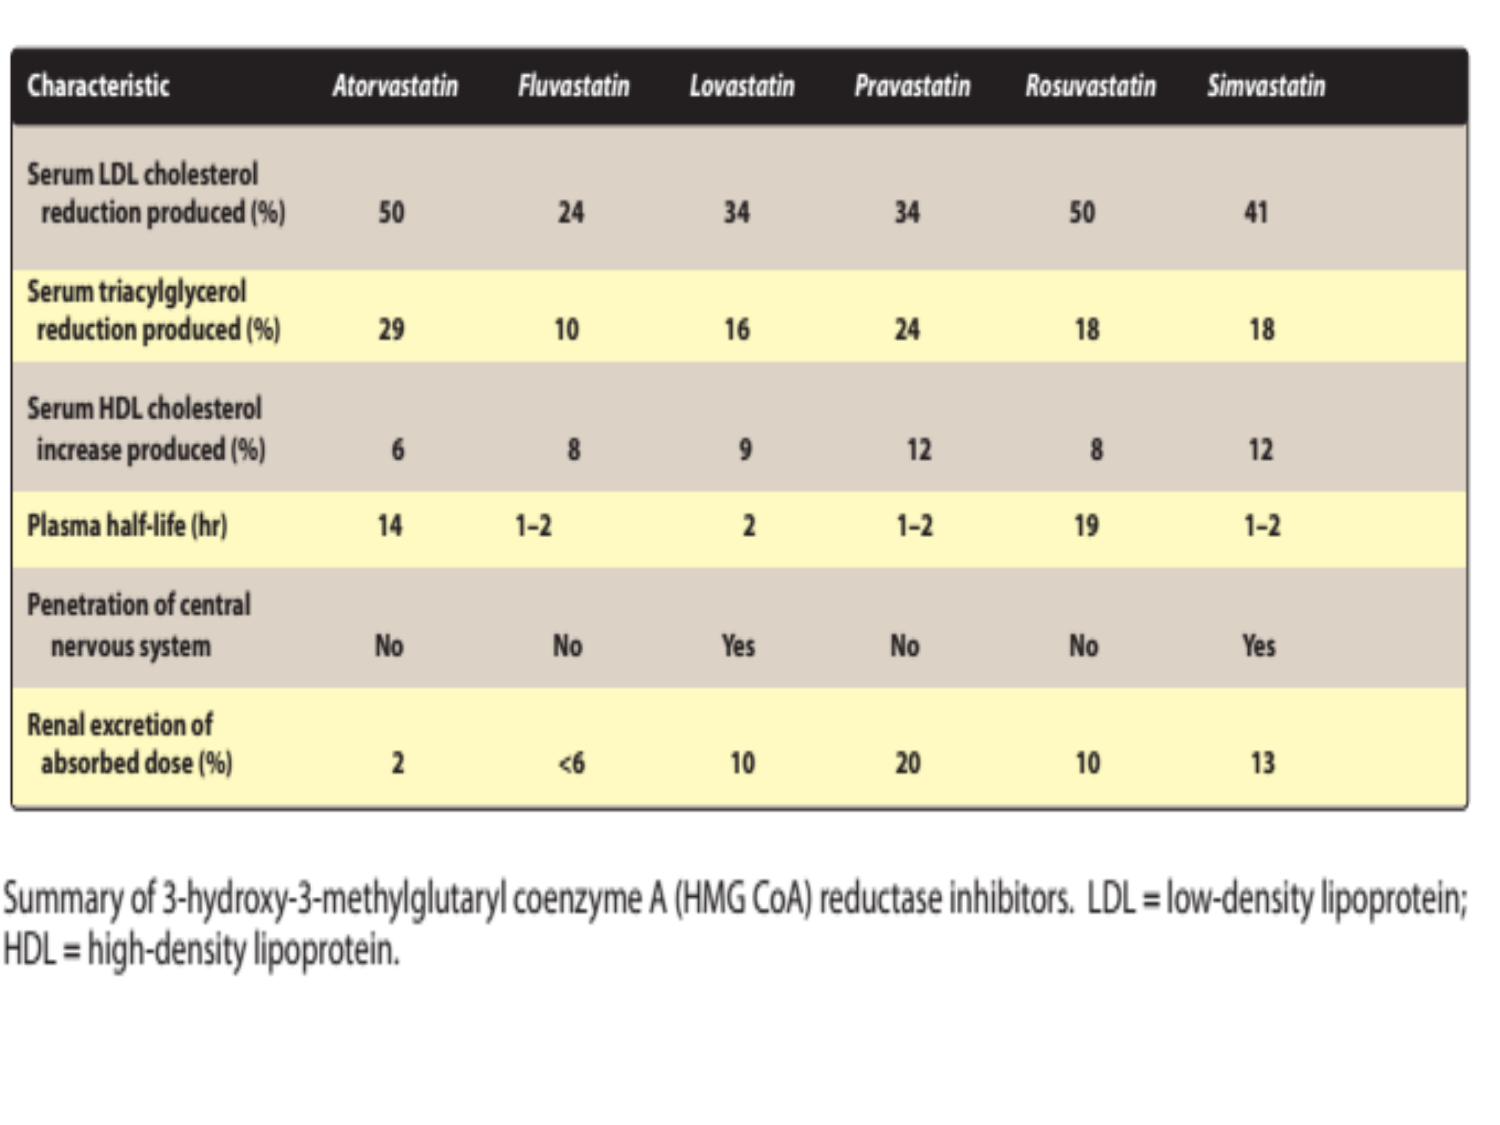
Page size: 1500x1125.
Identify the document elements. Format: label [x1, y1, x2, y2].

picture [0, 874, 1500, 1013]
picture [0, 37, 1481, 826]
